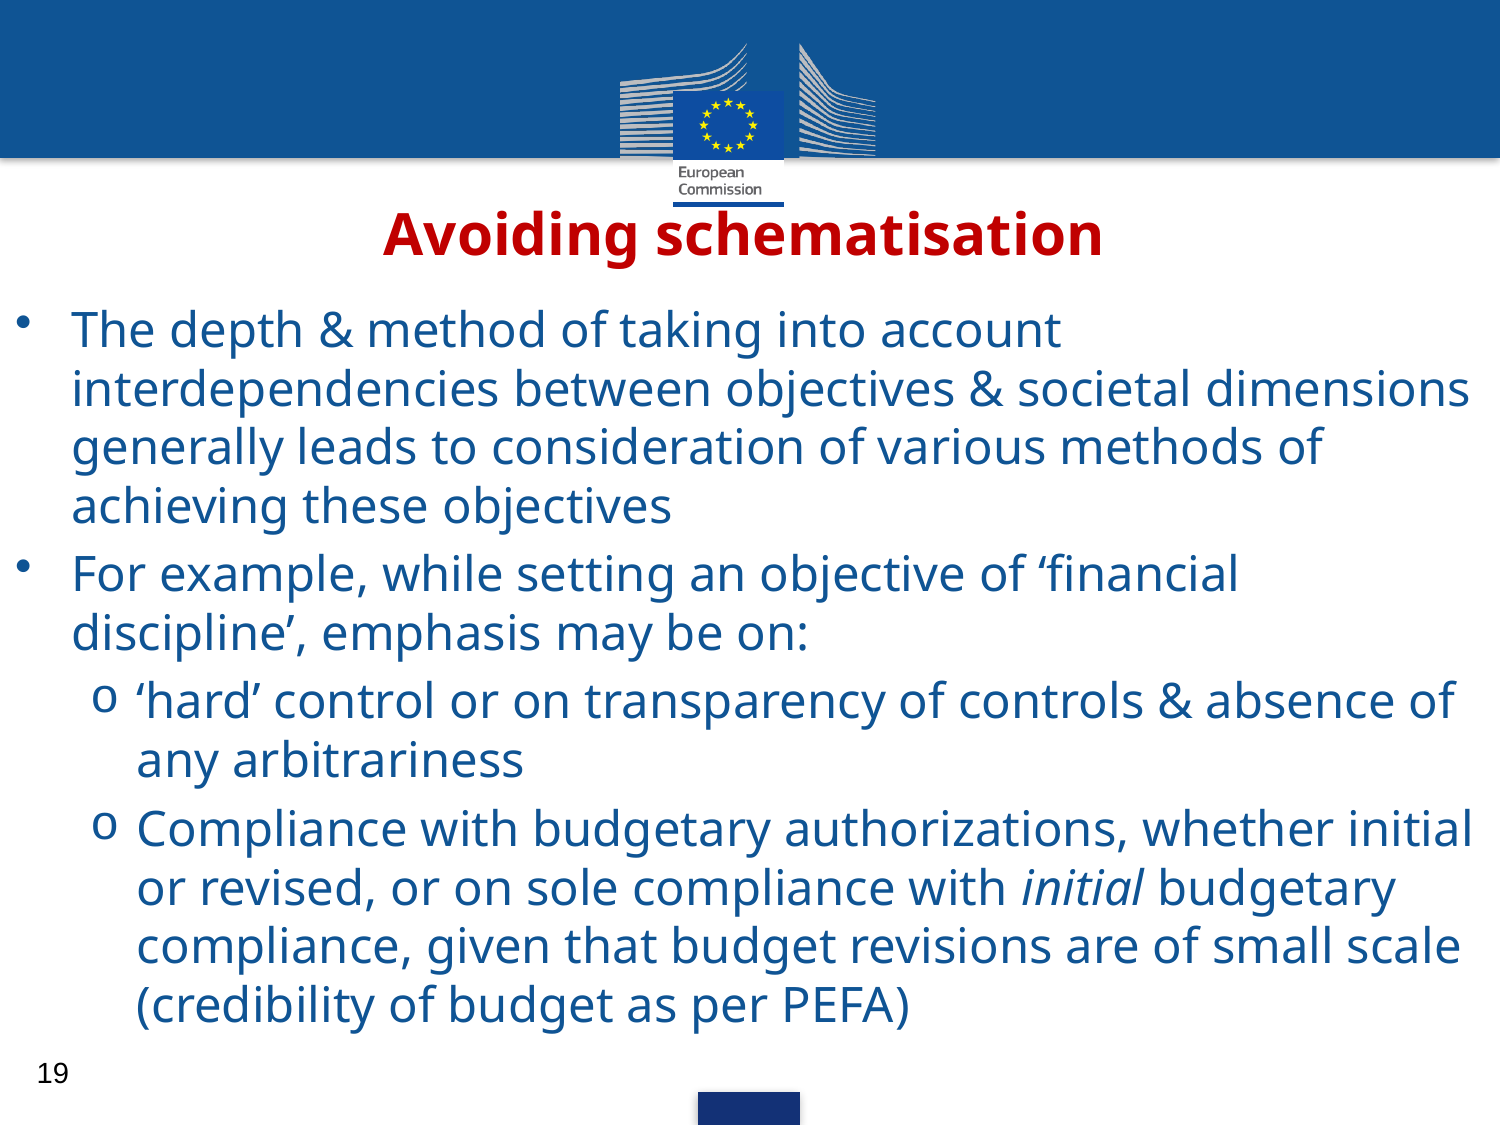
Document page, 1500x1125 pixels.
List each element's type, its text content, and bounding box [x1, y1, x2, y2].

title Avoiding schematisation [69, 196, 1420, 268]
list The depth & method of taking into account interdependencies between objectives & societal dimensions generally leads to consideration of various methods of achieving these objectives For example, while setting an objective of ‘financial discipline’, emphasis may be on: ‘hard’ control or on transparency of controls & absence of any arbitrariness Compliance with budgetary authorizations, whether initial or revised, or on sole compliance with initial budgetary compliance, given that budget revisions are of small scale (credibility of budget as per PEFA) [0, 290, 1500, 1059]
slide_number 19 [0, 1046, 85, 1125]
